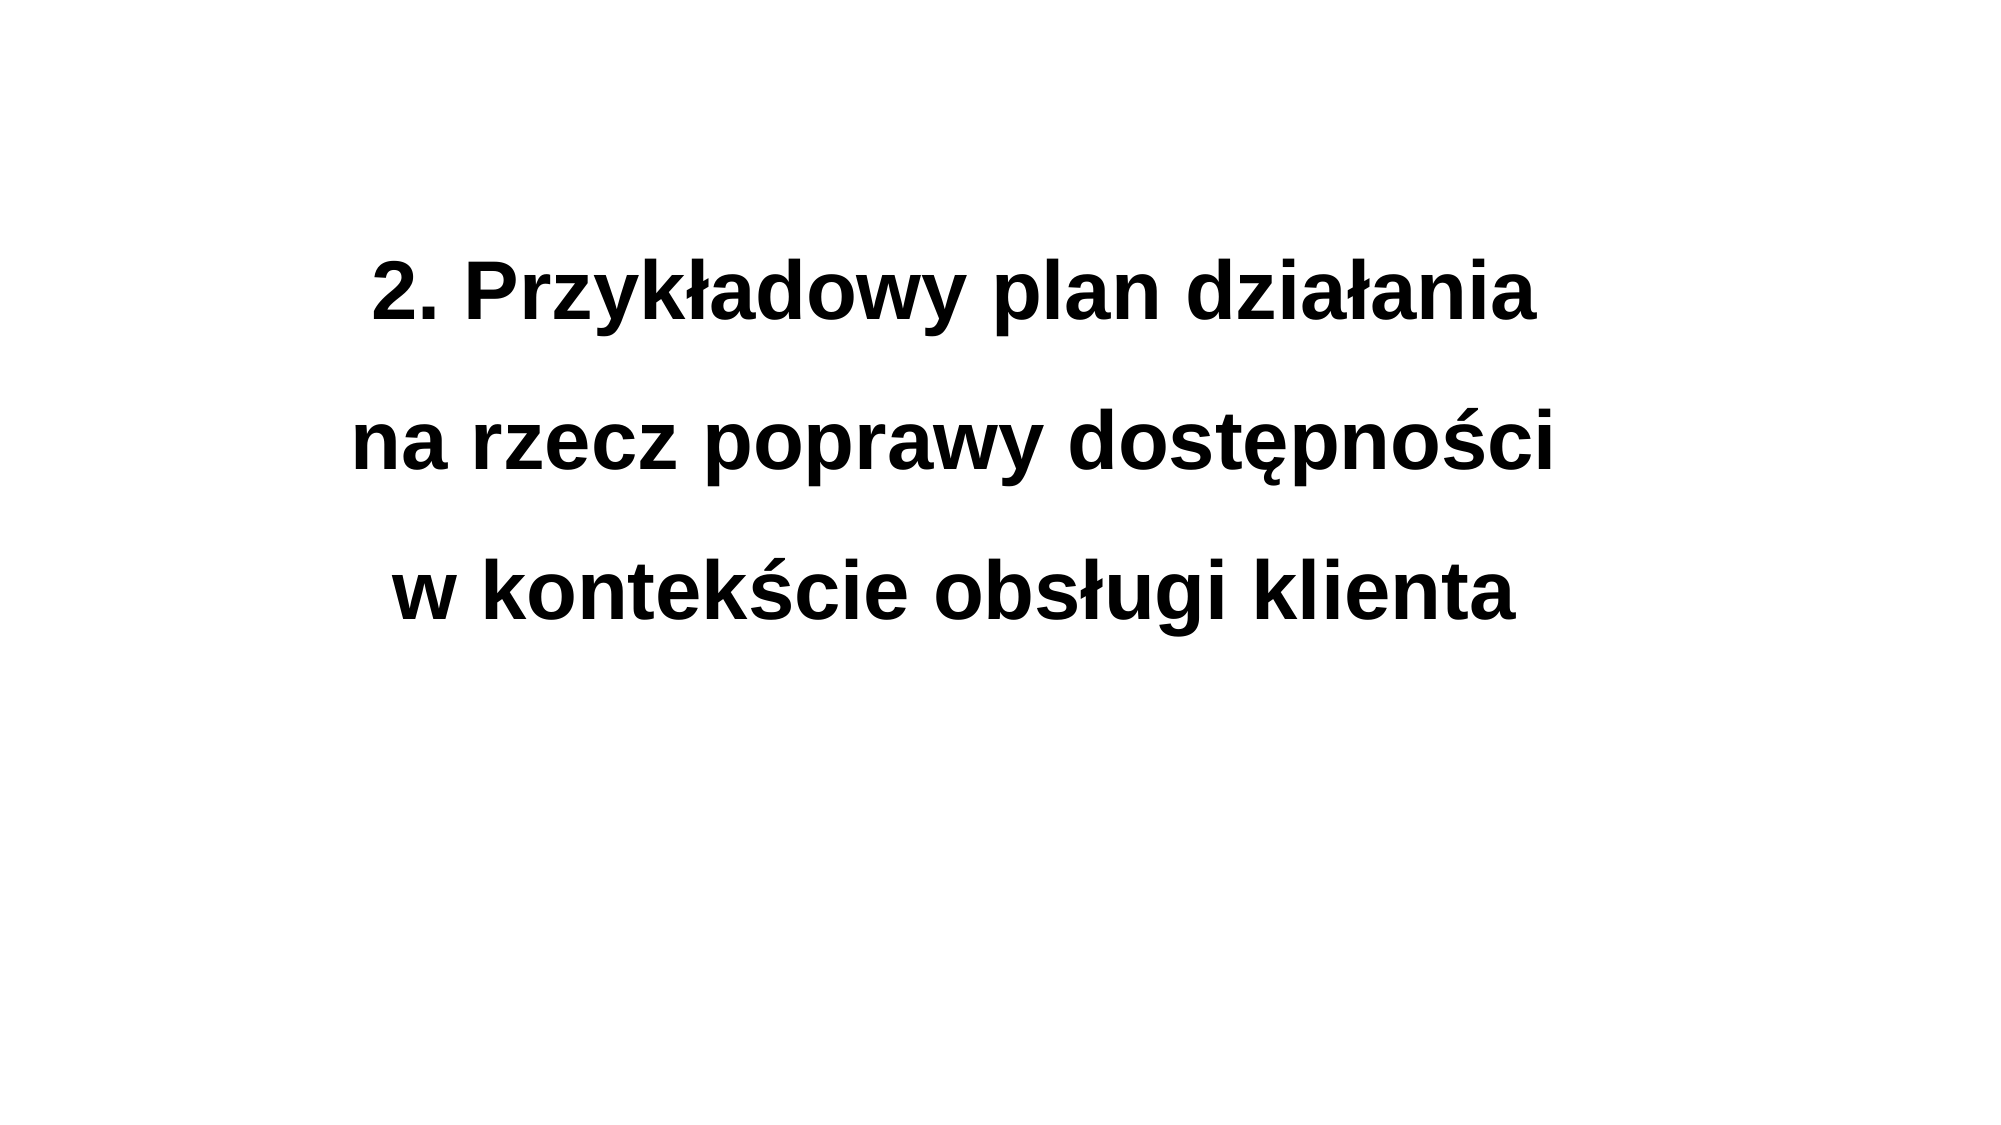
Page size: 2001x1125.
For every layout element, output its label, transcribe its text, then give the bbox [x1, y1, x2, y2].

text_box 2. Przykładowy plan działania na rzecz poprawy dostępności w kontekście obsługi klienta [314, 178, 1595, 644]
